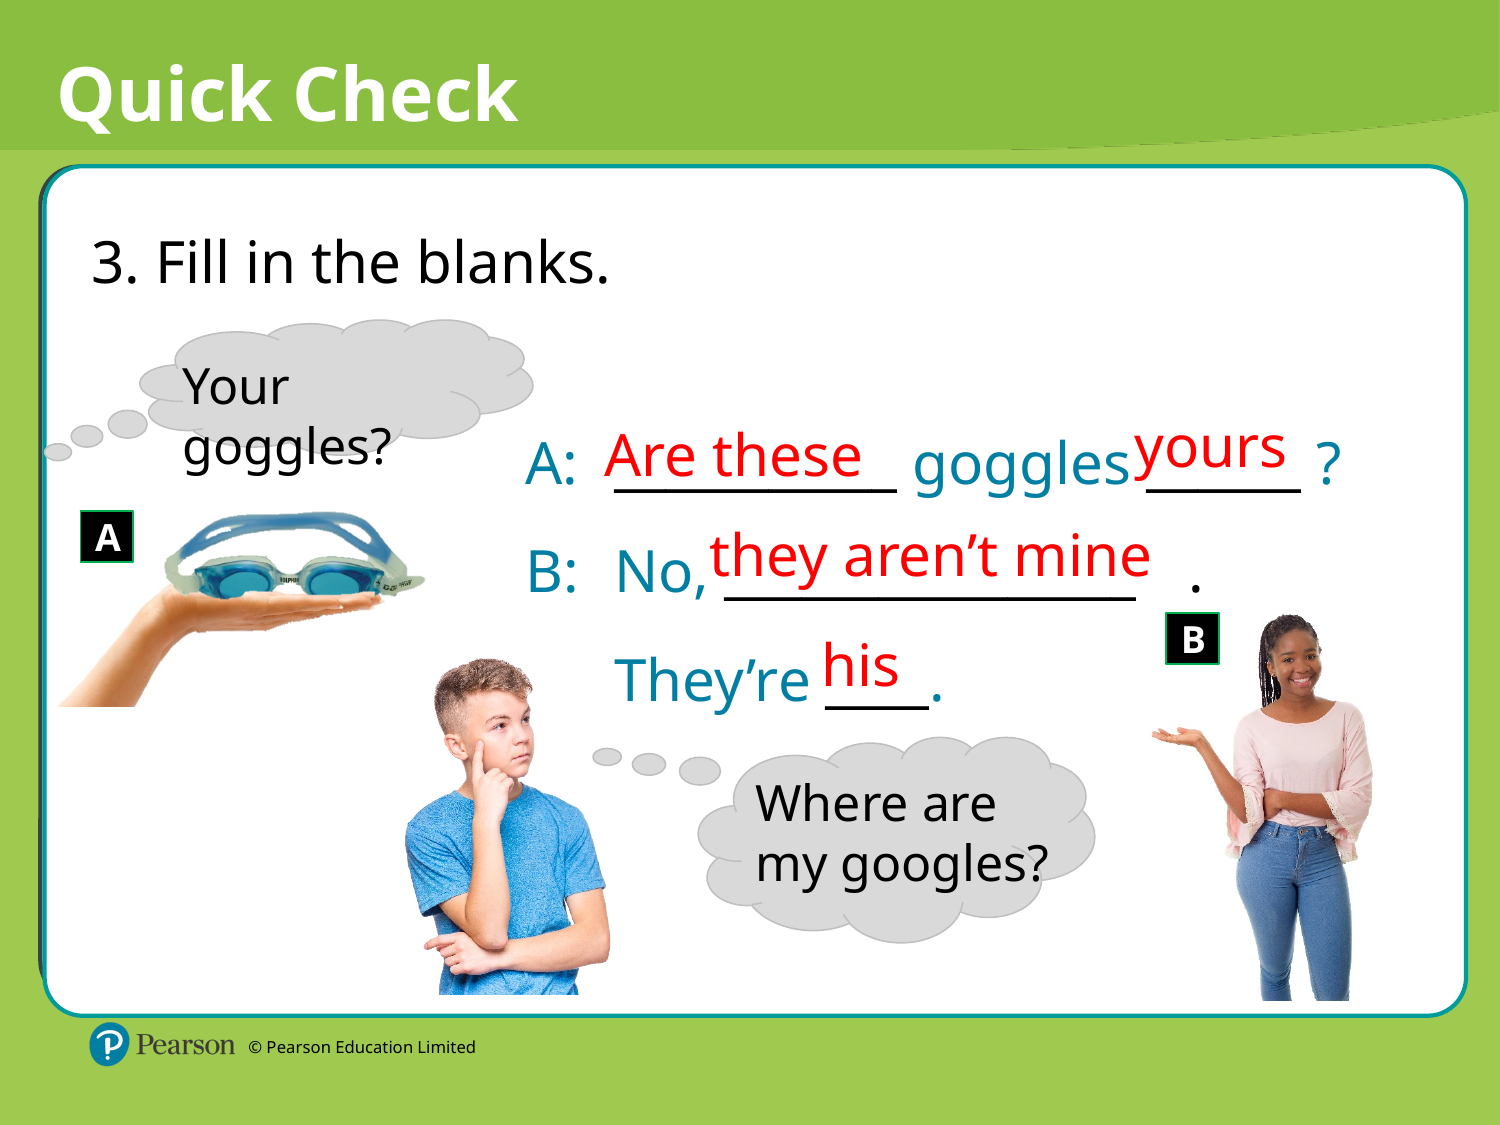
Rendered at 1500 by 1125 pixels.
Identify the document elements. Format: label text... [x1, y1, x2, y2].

text_box Quick Check [41, 39, 1189, 145]
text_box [44, 319, 534, 461]
text_box his [806, 620, 931, 706]
text_box they aren’t mine [694, 510, 1193, 596]
text_box [42, 466, 1469, 1018]
picture [49, 419, 654, 995]
picture [69, 1016, 255, 1086]
text_box 3. Fill in the blanks. [76, 217, 1438, 303]
picture [1136, 596, 1406, 1001]
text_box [657, 736, 1095, 943]
text_box A: ___________ goggles ______ ? B: No, __________________. They’re ____. [510, 380, 1500, 721]
text_box [42, 164, 1469, 380]
